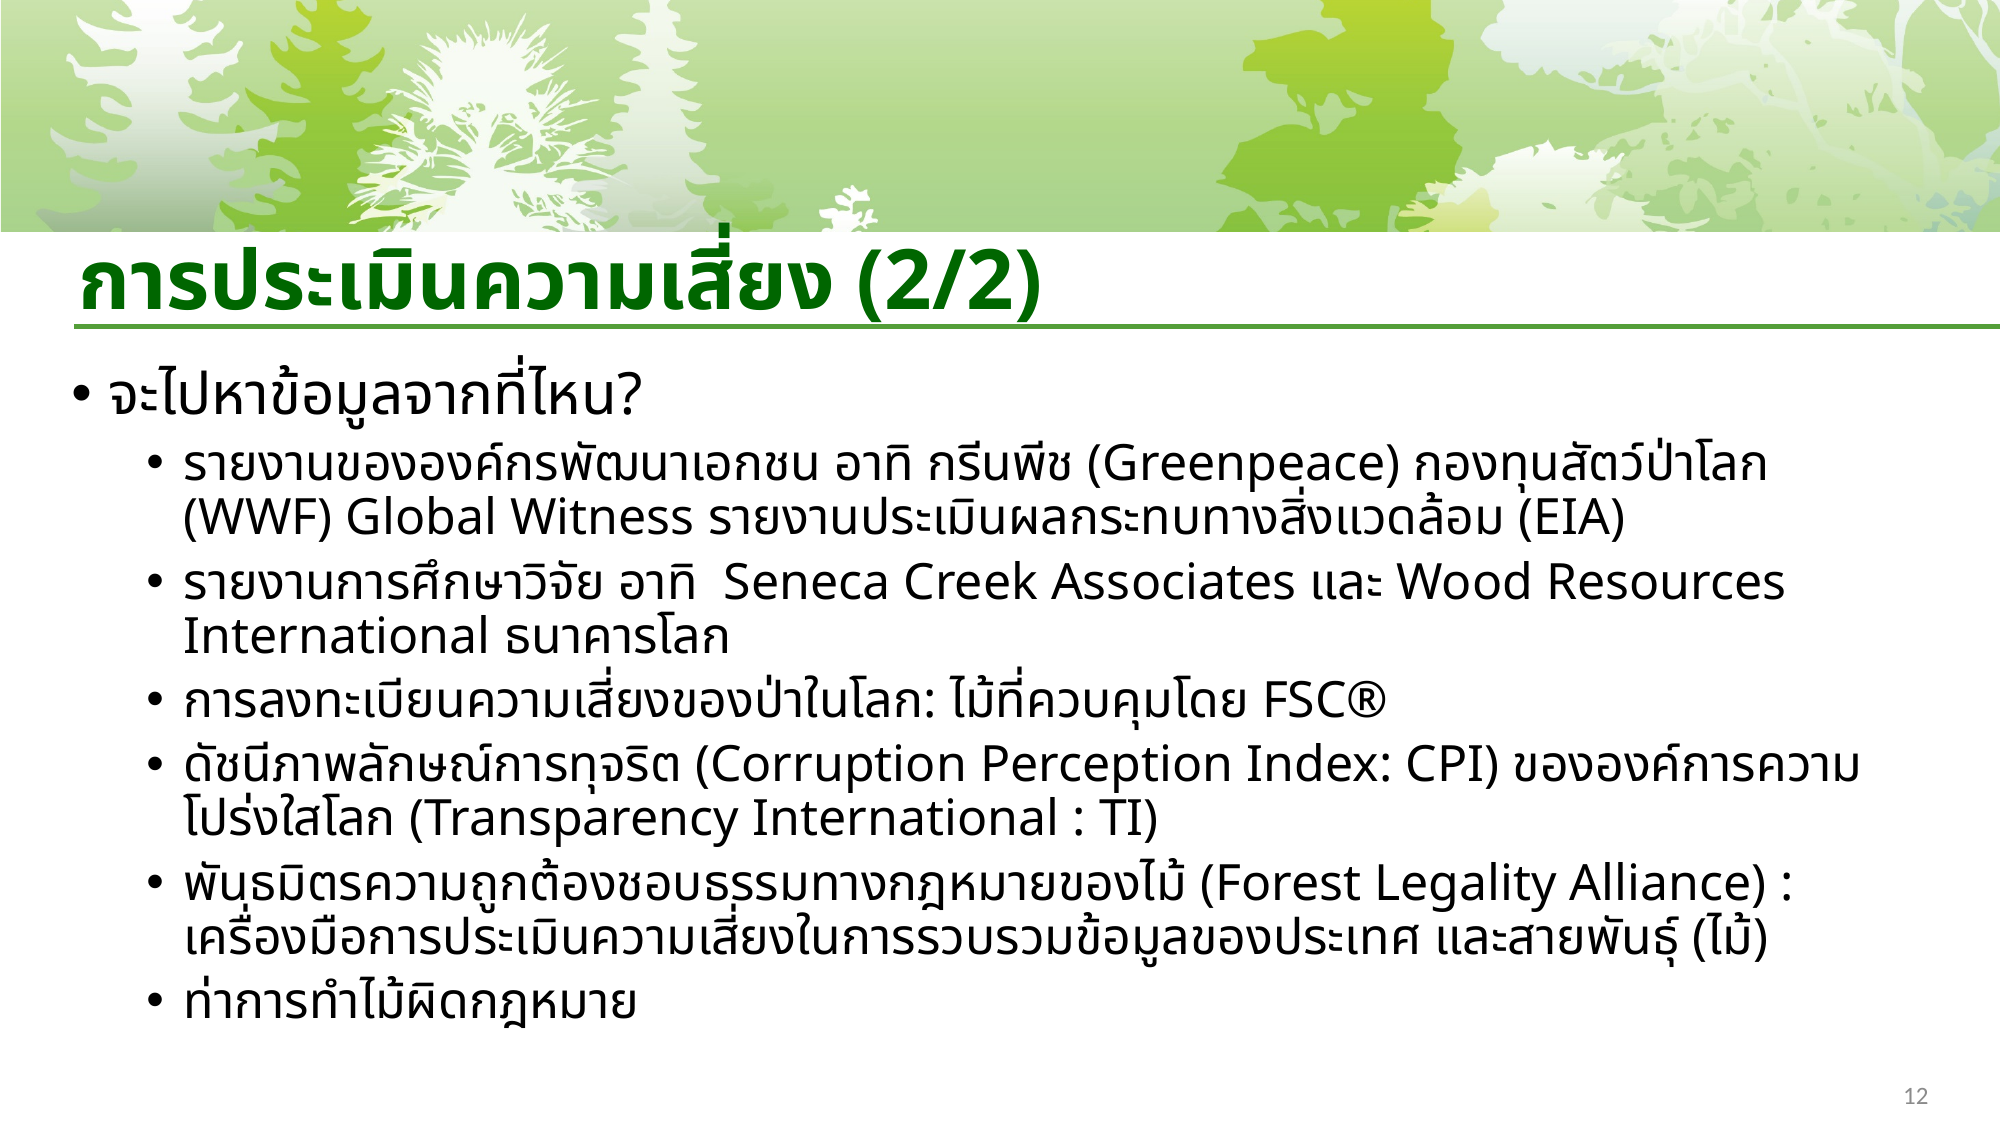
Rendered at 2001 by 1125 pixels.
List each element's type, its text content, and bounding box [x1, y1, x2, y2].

list จะไปหาข้อมูลจากที่ไหน? รายงานขององค์กรพัฒนาเอกชน อาทิ กรีนพีช (Greenpeace) กองทุนสัตว์ป่าโลก (WWF) Global Witness รายงานประเมินผลกระทบทางสิ่งแวดล้อม (EIA) รายงานการศึกษาวิจัย อาทิ Seneca Creek Associates และ Wood Resources International ธนาคารโลก การลงทะเบียนความเสี่ยงของป่าในโลก: ไม้ที่ควบคุมโดย FSC® ดัชนีภาพลักษณ์การทุจริต (Corruption Perception Index: CPI) ขององค์การความโปร่งใสโลก (Transparency International : TI) พันธมิตรความถูกต้องชอบธรรมทางกฎหมายของไม้ (Forest Legality Alliance) : เครื่องมือการประเมินความเสี่ยงในการรวบรวมข้อมูลของประเทศ และสายพันธุ์ (ไม้) ท่าการทำไม้ผิดกฎหมาย [56, 356, 1944, 1125]
slide_number 12 [1493, 1065, 1944, 1125]
picture [0, 0, 2000, 232]
title การประเมินความเสี่ยง (2/2) [63, 196, 1789, 356]
